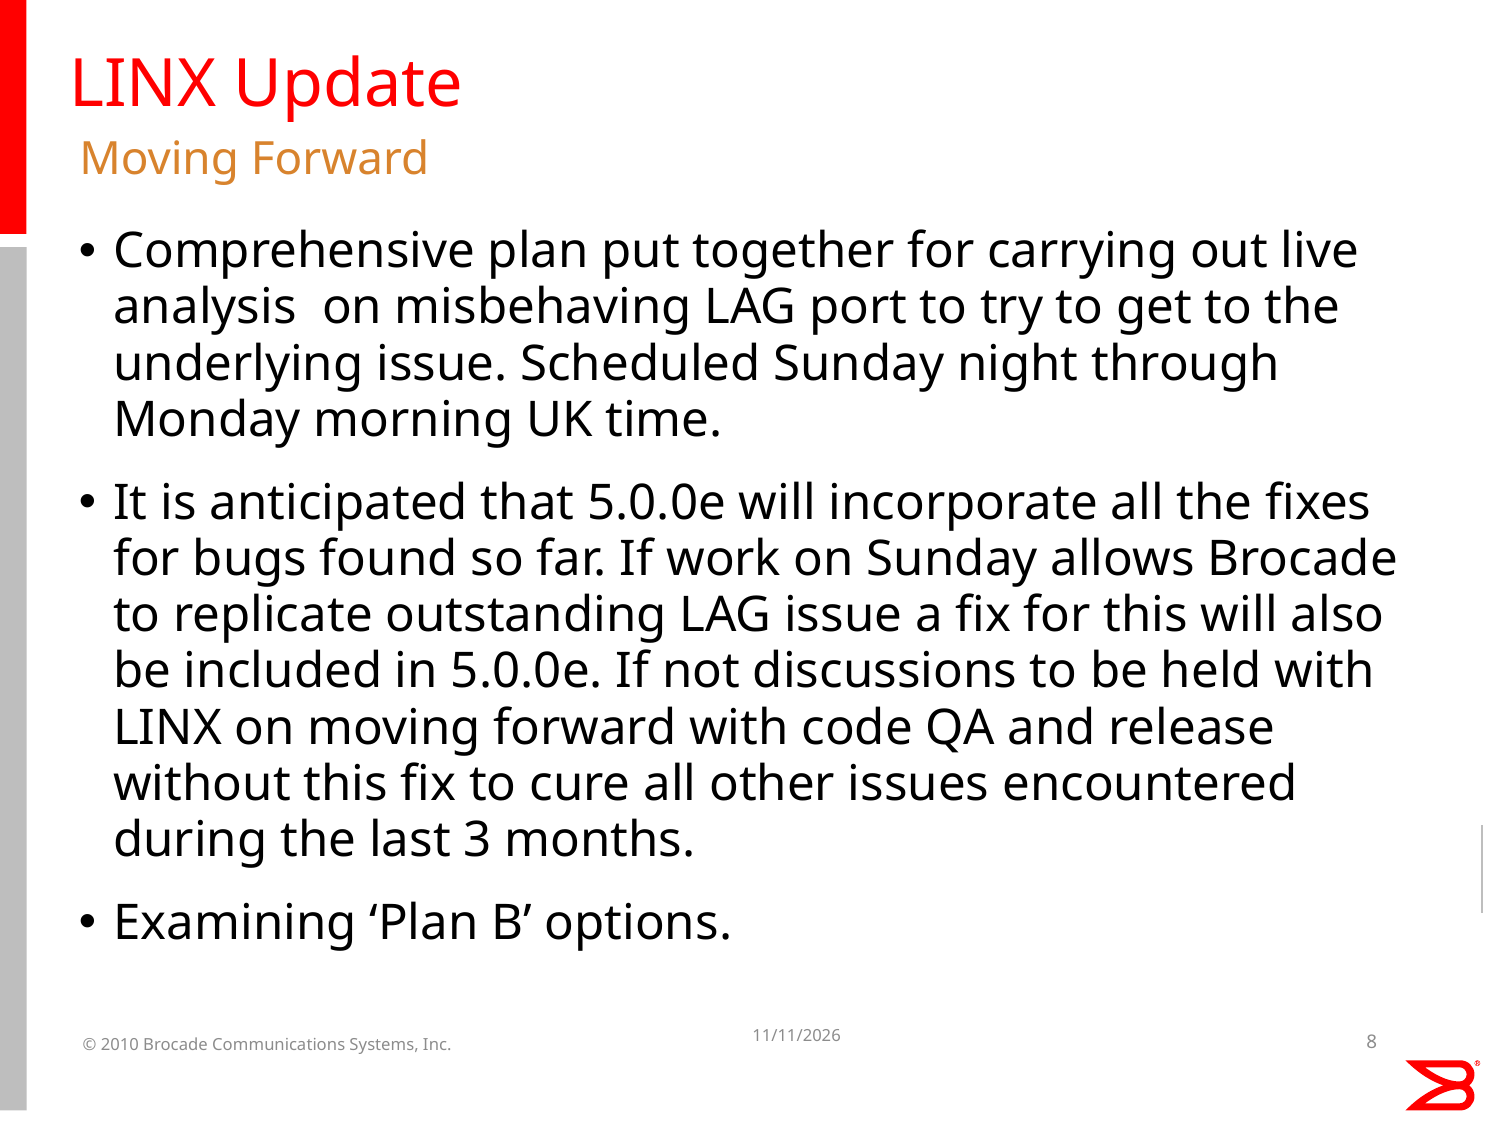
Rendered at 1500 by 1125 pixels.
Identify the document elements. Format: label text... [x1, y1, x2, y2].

title LINX Update [54, 37, 1380, 130]
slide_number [752, 1022, 1103, 1049]
slide_number 8 [1336, 1030, 1378, 1056]
list Moving Forward [64, 125, 1390, 194]
footer © 2010 Brocade Communications Systems, Inc. [82, 1028, 743, 1055]
list Comprehensive plan put together for carrying out live analysis on misbehaving LAG port to try to get to the underlying issue. Scheduled Sunday night through Monday morning UK time. It is anticipated that 5.0.0e will incorporate all the fixes for bugs found so far. If work on Sunday allows Brocade to replicate outstanding LAG issue a fix for this will also be included in 5.0.0e. If not discussions to be held with LINX on moving forward with code QA and release without this fix to cure all other issues encountered during the last 3 months. Examining ‘Plan B’ options. [63, 215, 1434, 962]
